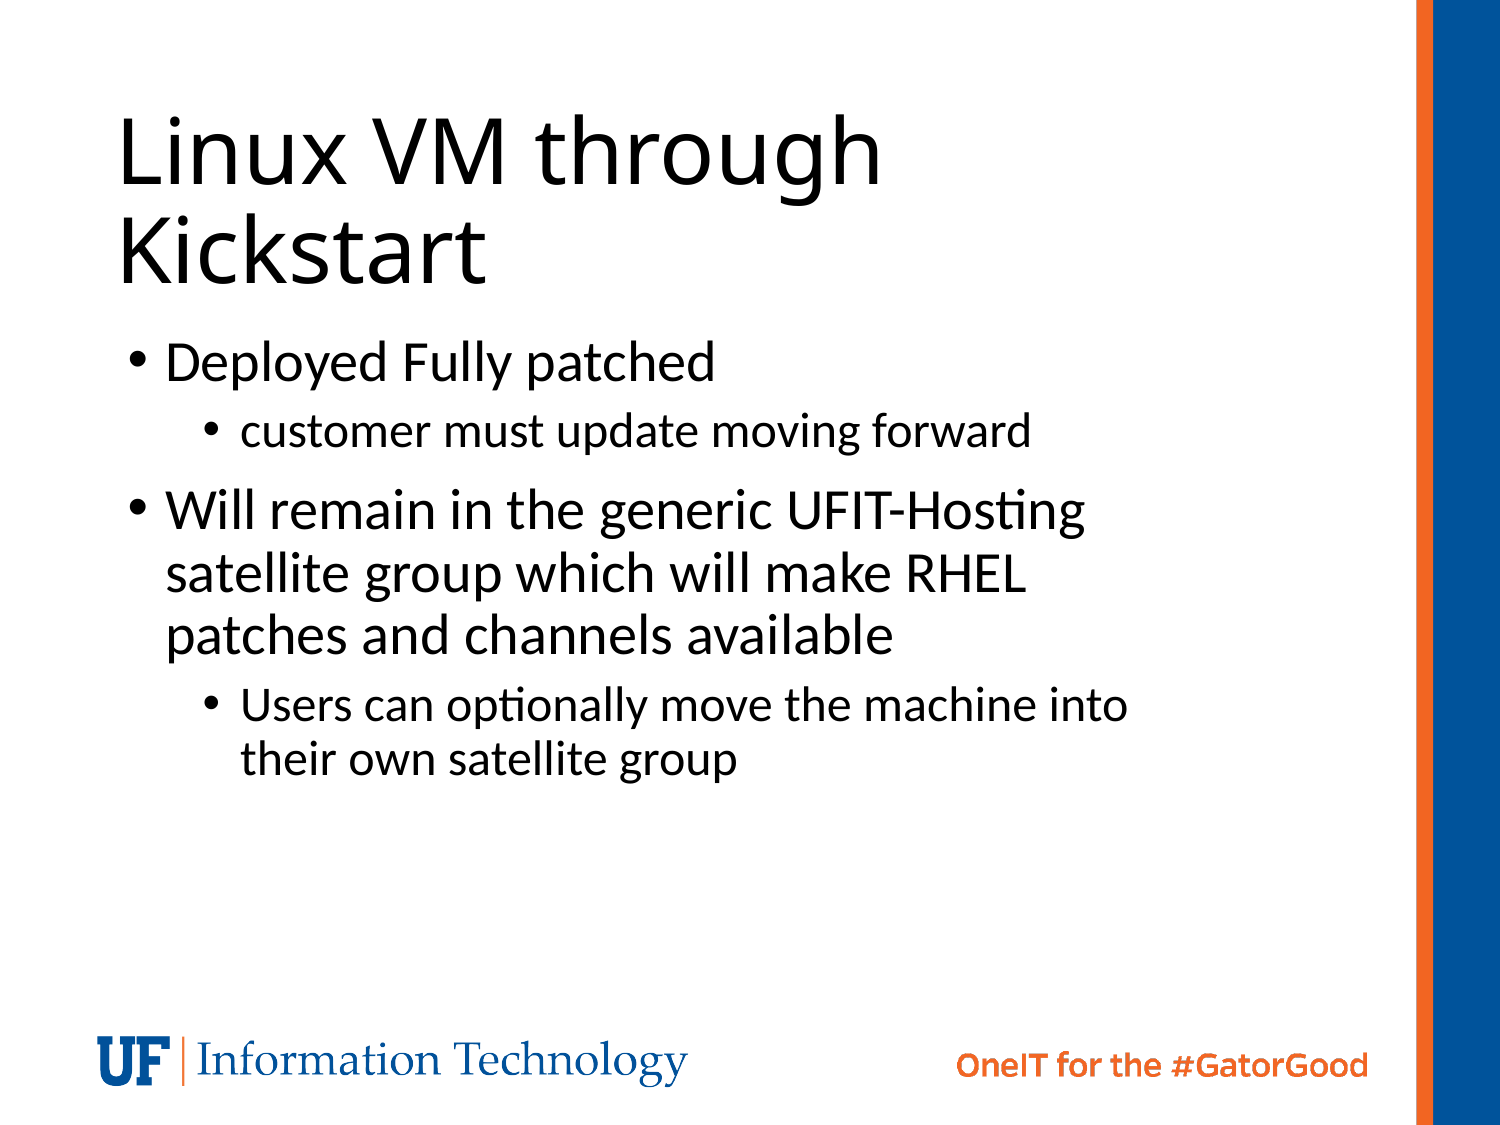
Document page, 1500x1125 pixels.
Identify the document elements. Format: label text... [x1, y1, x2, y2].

picture [97, 1034, 689, 1088]
picture [957, 1051, 1367, 1077]
title Linux VM through Kickstart [100, 98, 1276, 286]
list Deployed Fully patched customer must update moving forward Will remain in the generic UFIT-Hosting satellite group which will make RHEL patches and channels available Users can optionally move the machine into their own satellite group [112, 323, 1226, 999]
